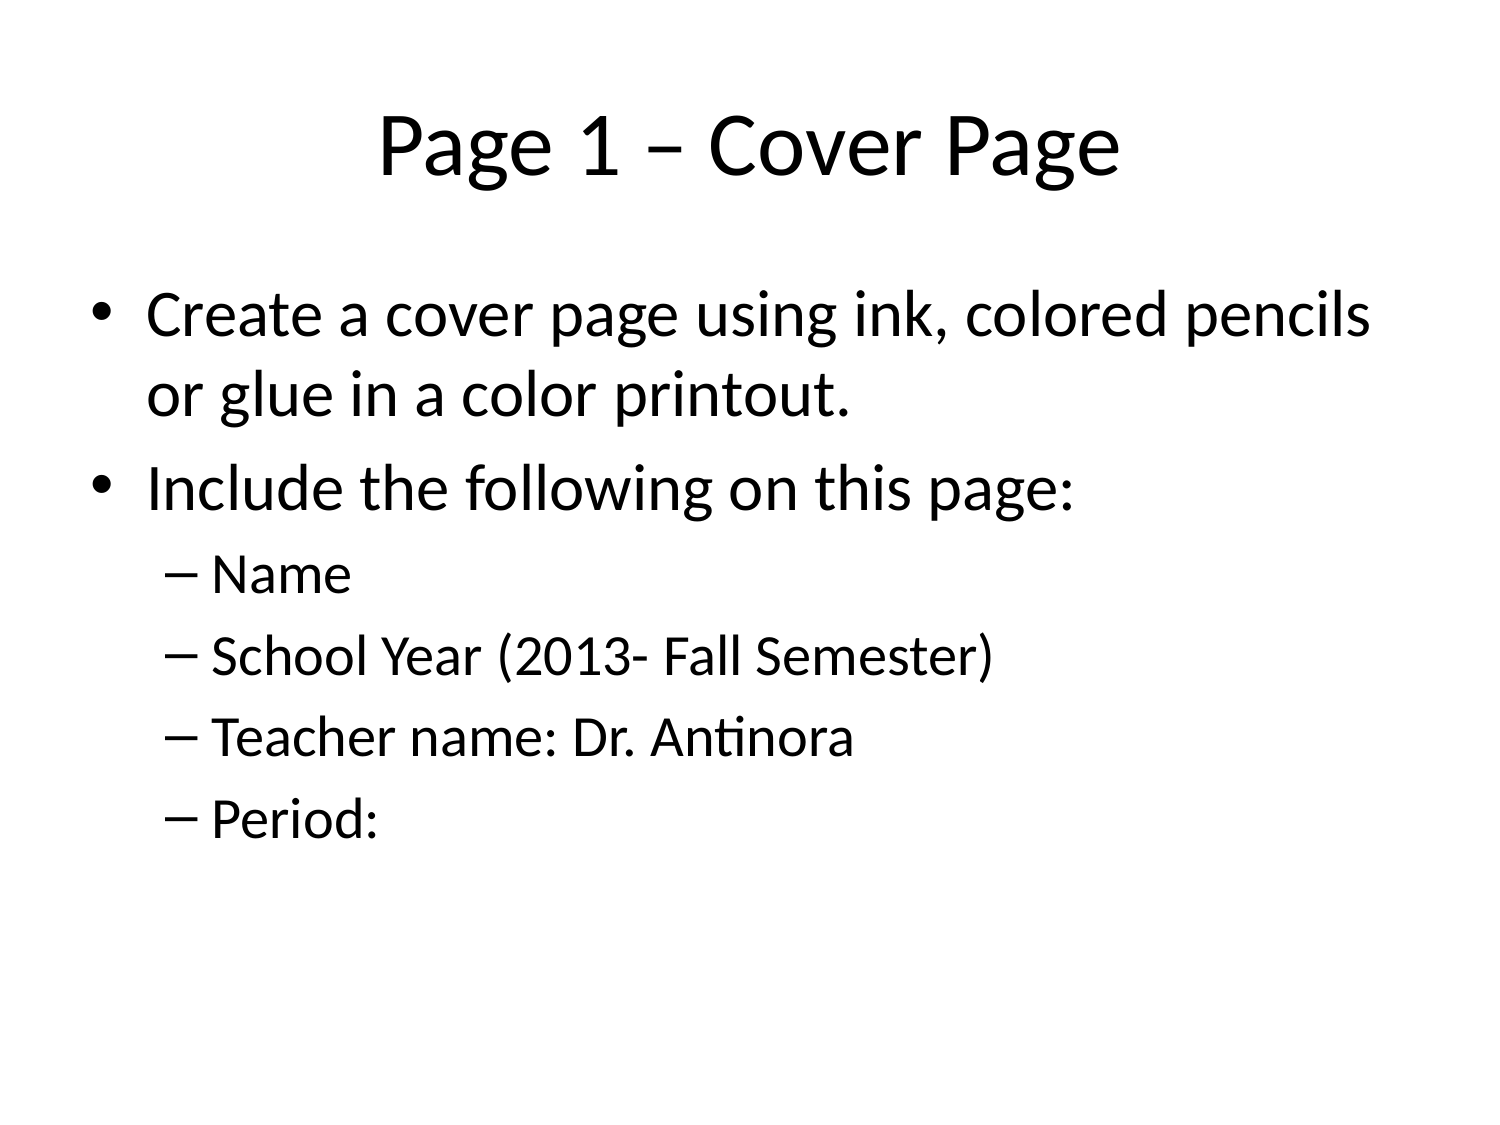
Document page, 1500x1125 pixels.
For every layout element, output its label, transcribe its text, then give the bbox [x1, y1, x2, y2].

list Create a cover page using ink, colored pencils or glue in a color printout. Include the following on this page: Name School Year (2013- Fall Semester) Teacher name: Dr. Antinora Period: [75, 262, 1425, 1005]
title Page 1 – Cover Page [75, 45, 1425, 233]
